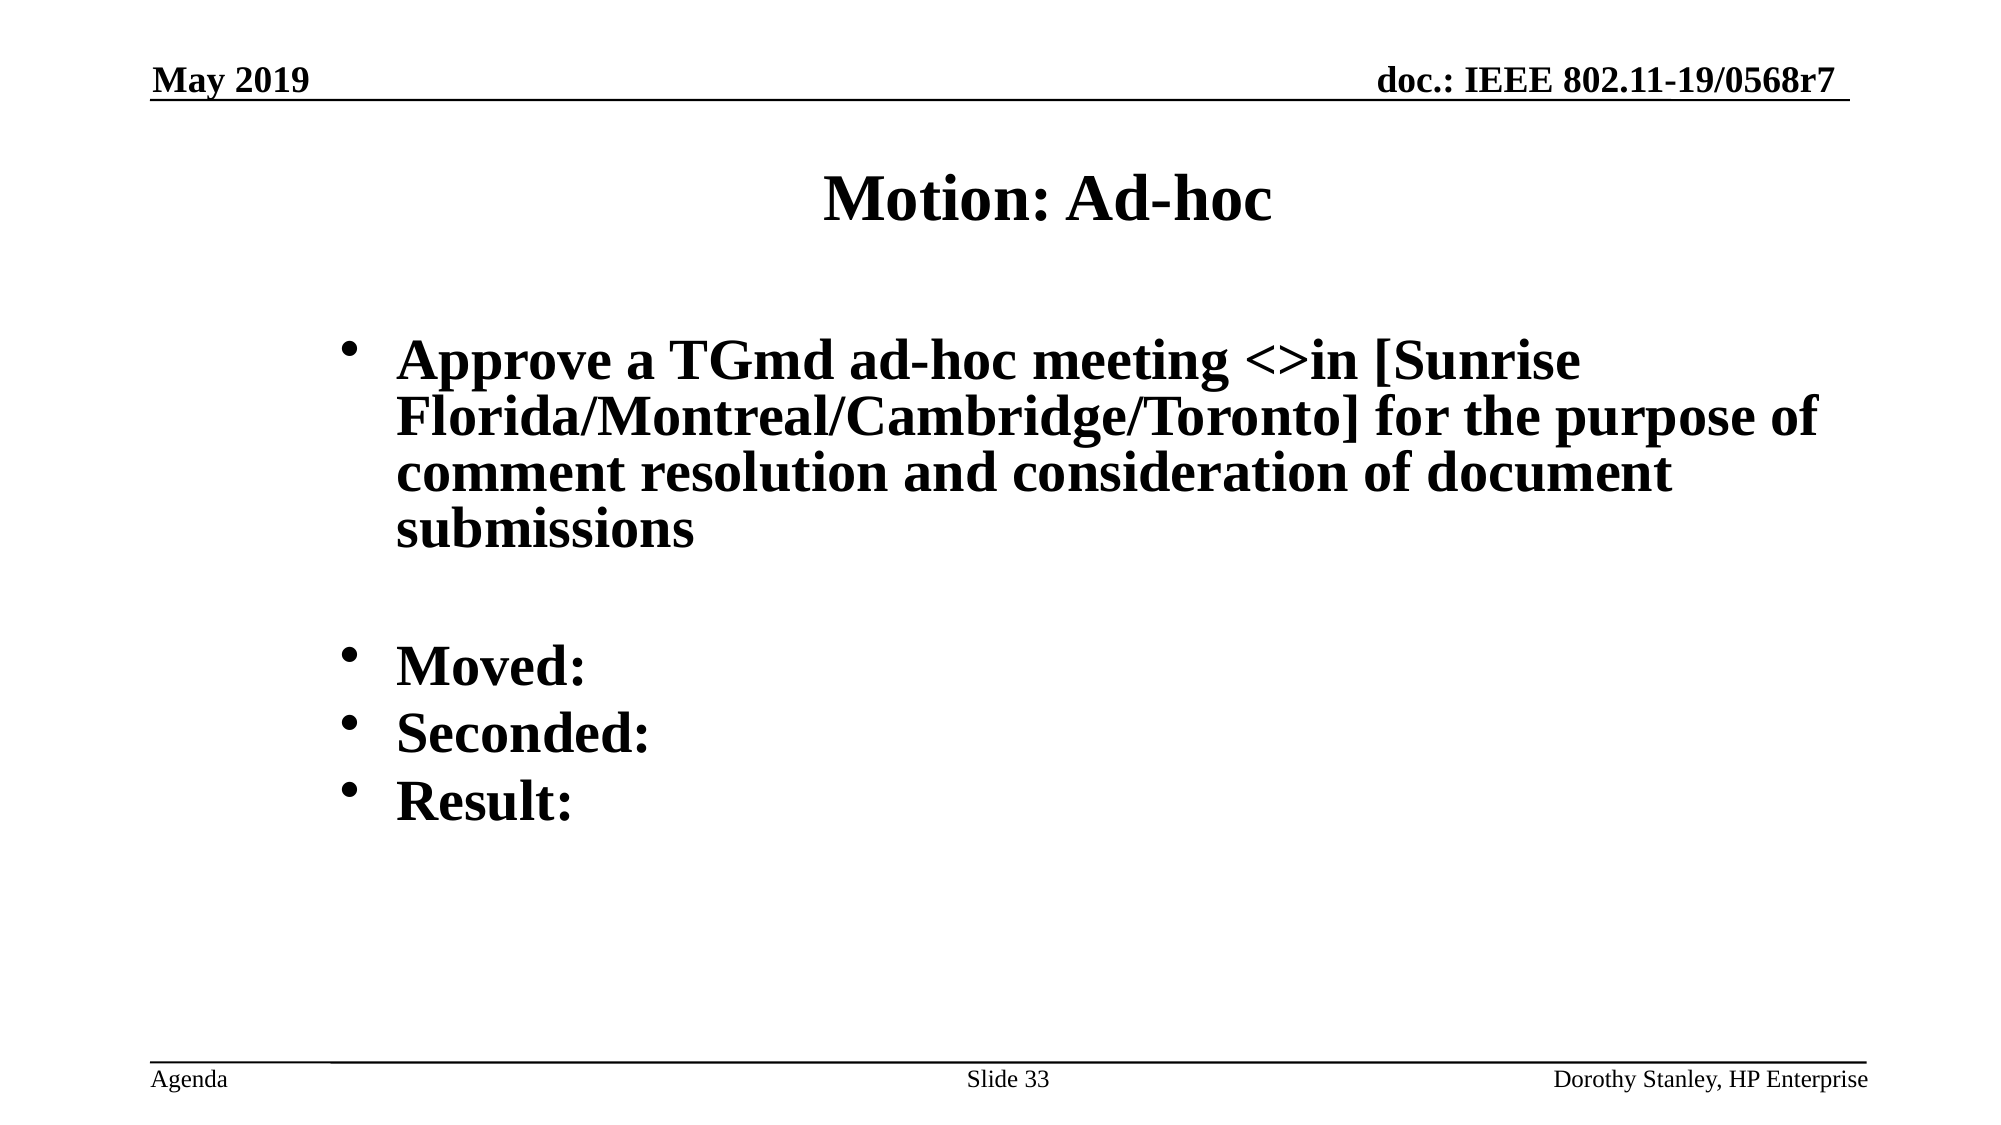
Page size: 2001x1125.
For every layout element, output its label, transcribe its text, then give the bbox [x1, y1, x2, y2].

list Approve a TGmd ad-hoc meeting <>in [Sunrise Florida/Montreal/Cambridge/Toronto] for the purpose of comment resolution and consideration of document submissions Moved: Seconded: Result: [324, 327, 1880, 1078]
footer Dorothy Stanley, HP Enterprise [1549, 1078, 1869, 1093]
slide_number Slide 33 [966, 1078, 1051, 1093]
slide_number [152, 54, 567, 100]
title Motion: Ad-hoc [300, 106, 1797, 281]
